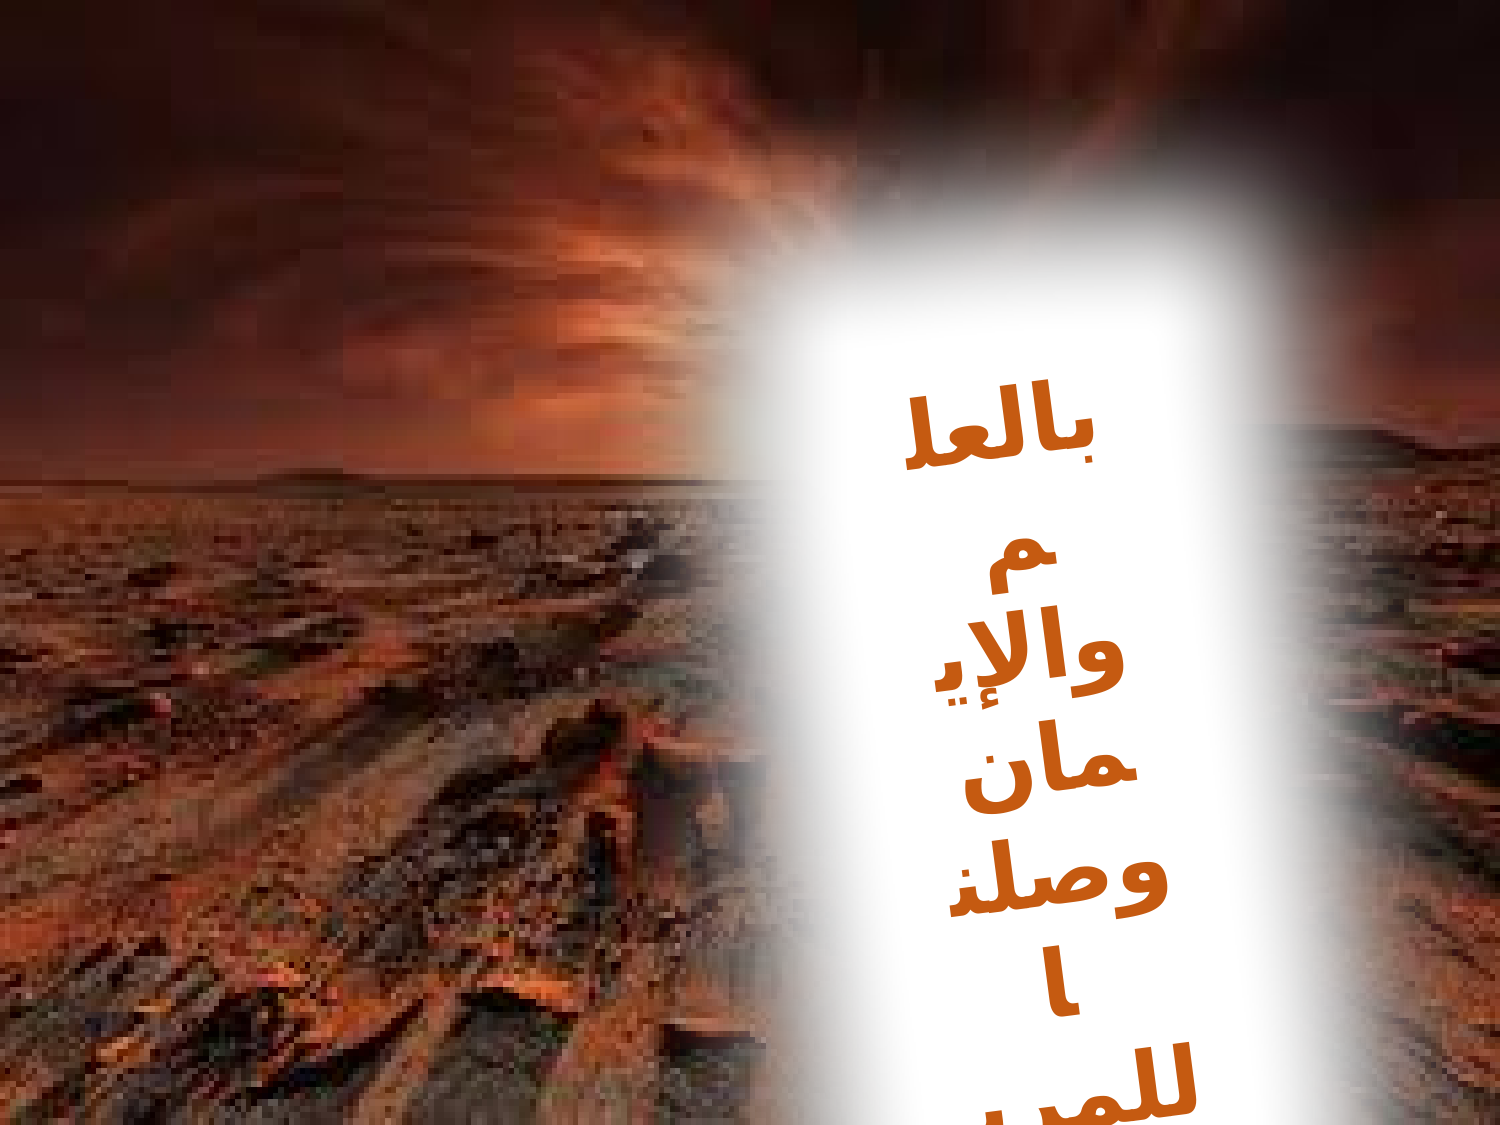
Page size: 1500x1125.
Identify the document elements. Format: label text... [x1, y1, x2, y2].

text_box بالعلم والإيمان وصلنا للمريخ [856, 339, 1231, 1125]
picture [0, 0, 1500, 1125]
